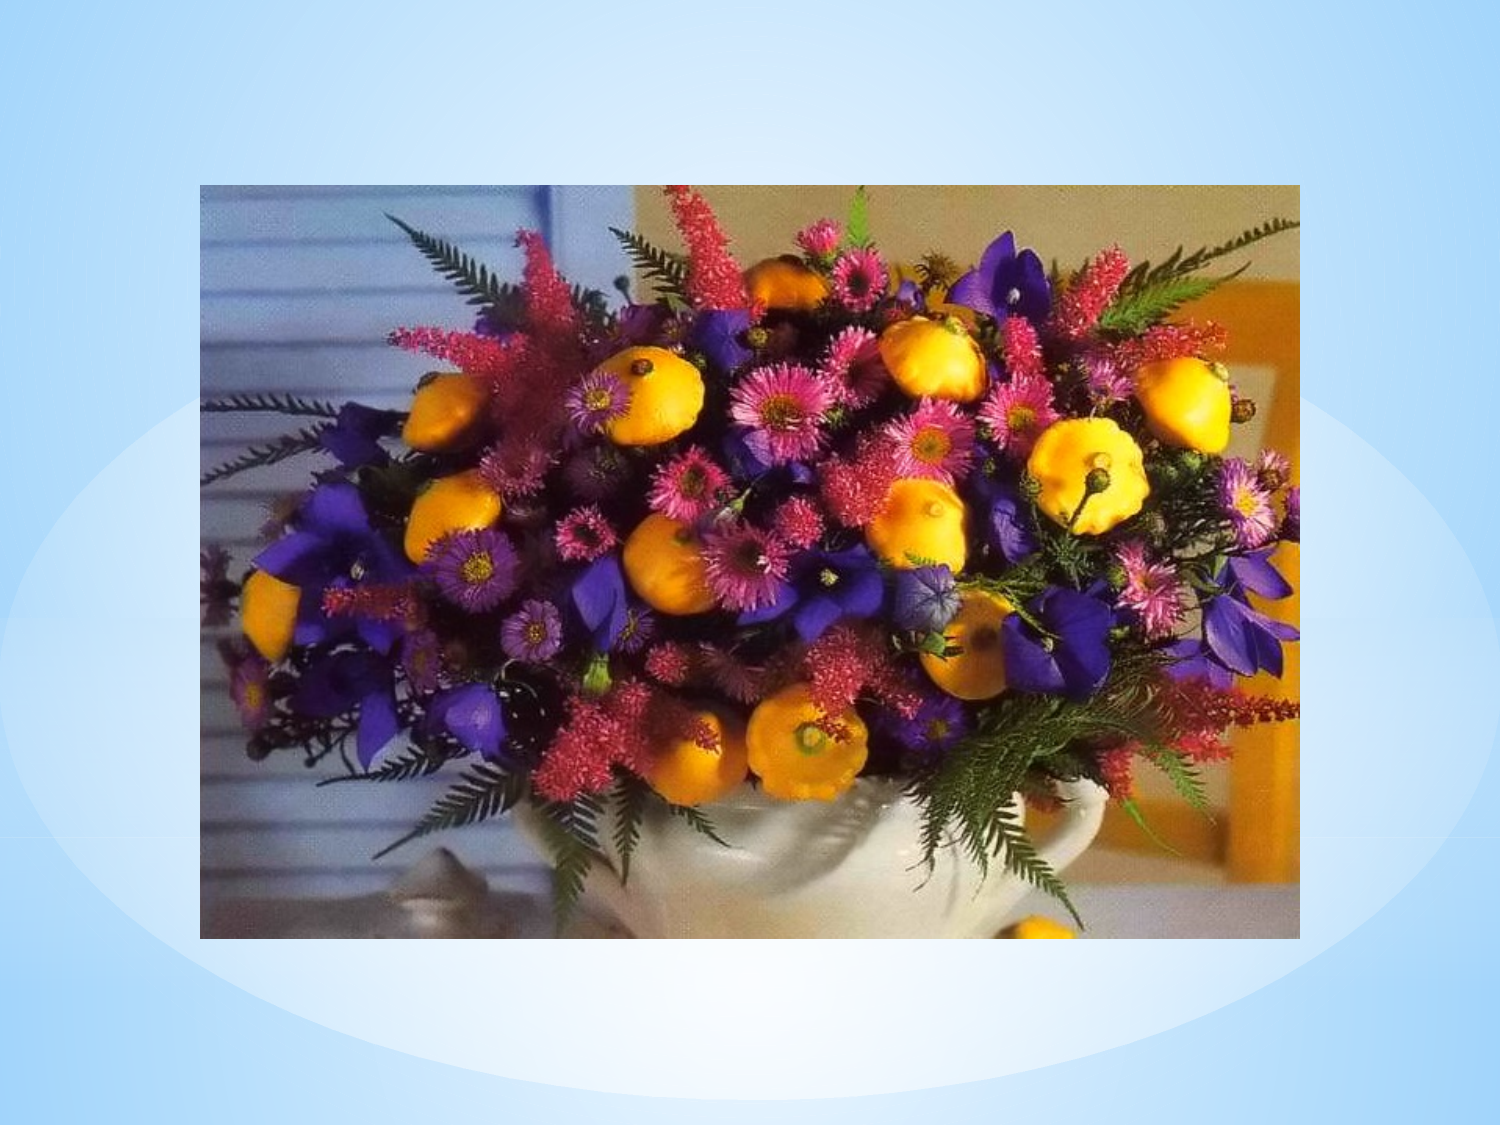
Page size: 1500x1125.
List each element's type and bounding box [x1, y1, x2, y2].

picture [200, 185, 1300, 940]
